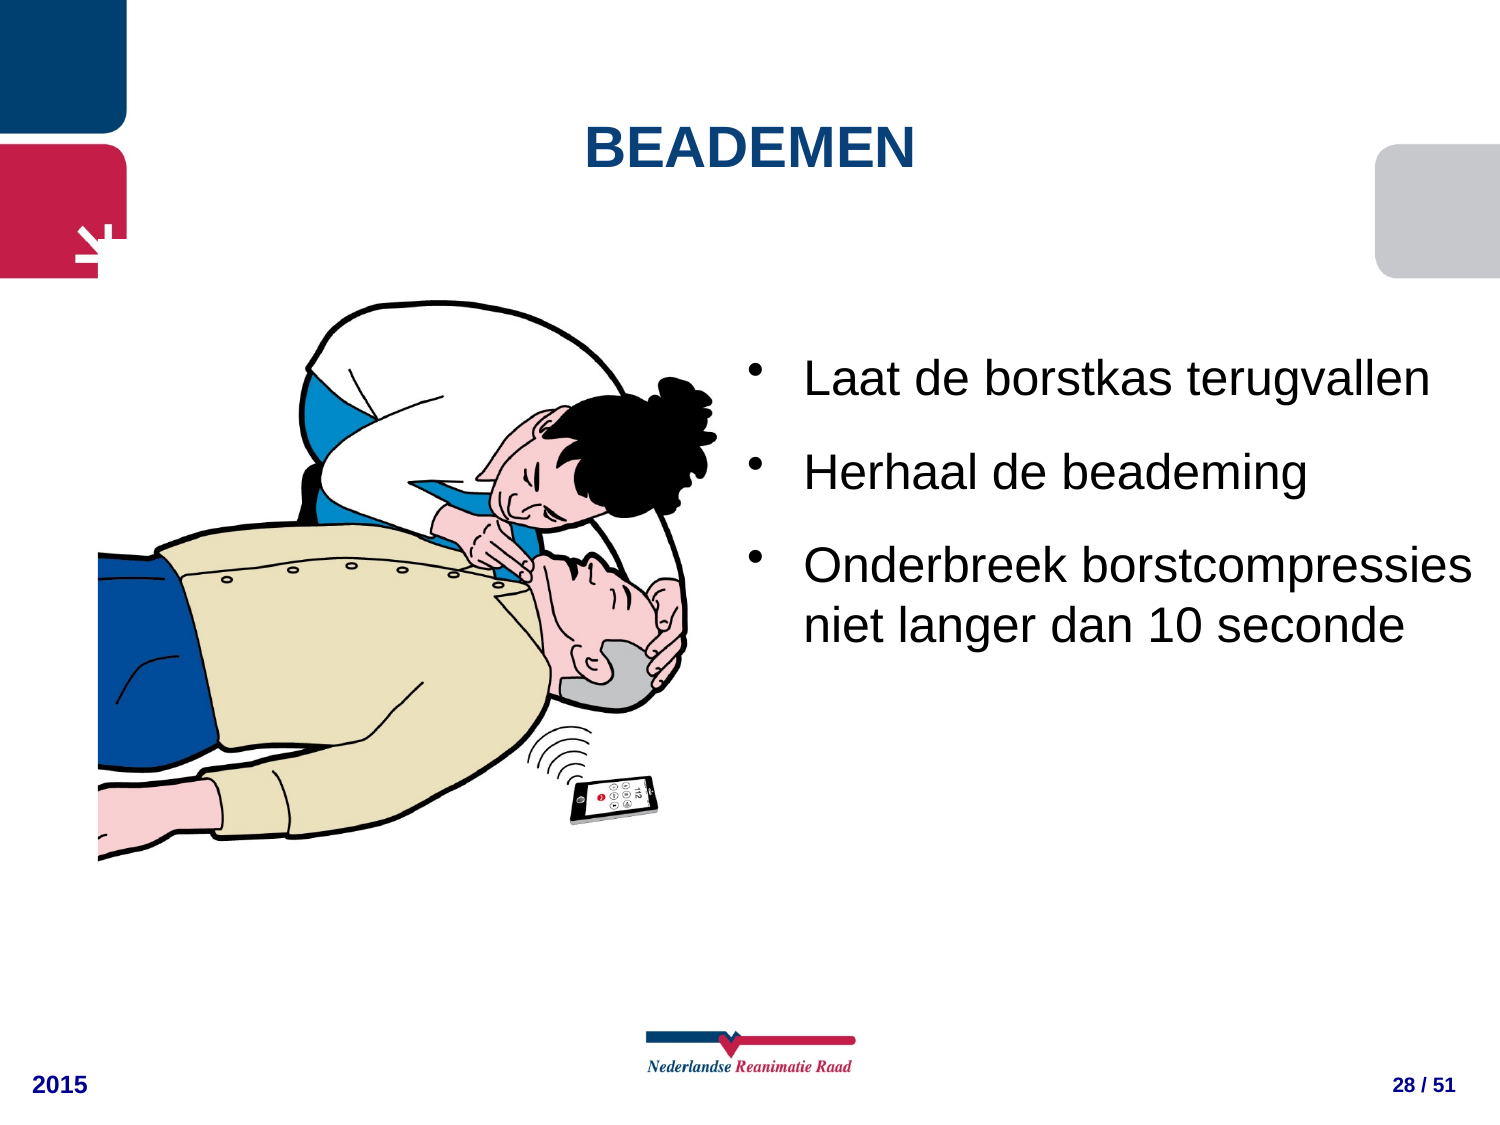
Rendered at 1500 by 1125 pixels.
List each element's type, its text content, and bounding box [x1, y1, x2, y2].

picture [0, 0, 1500, 1125]
text_box BEADEMEN [33, 101, 1468, 177]
list Laat de borstkas terugvallen Herhaal de beademing Onderbreek borstcompressies niet langer dan 10 seconde [732, 338, 1497, 825]
